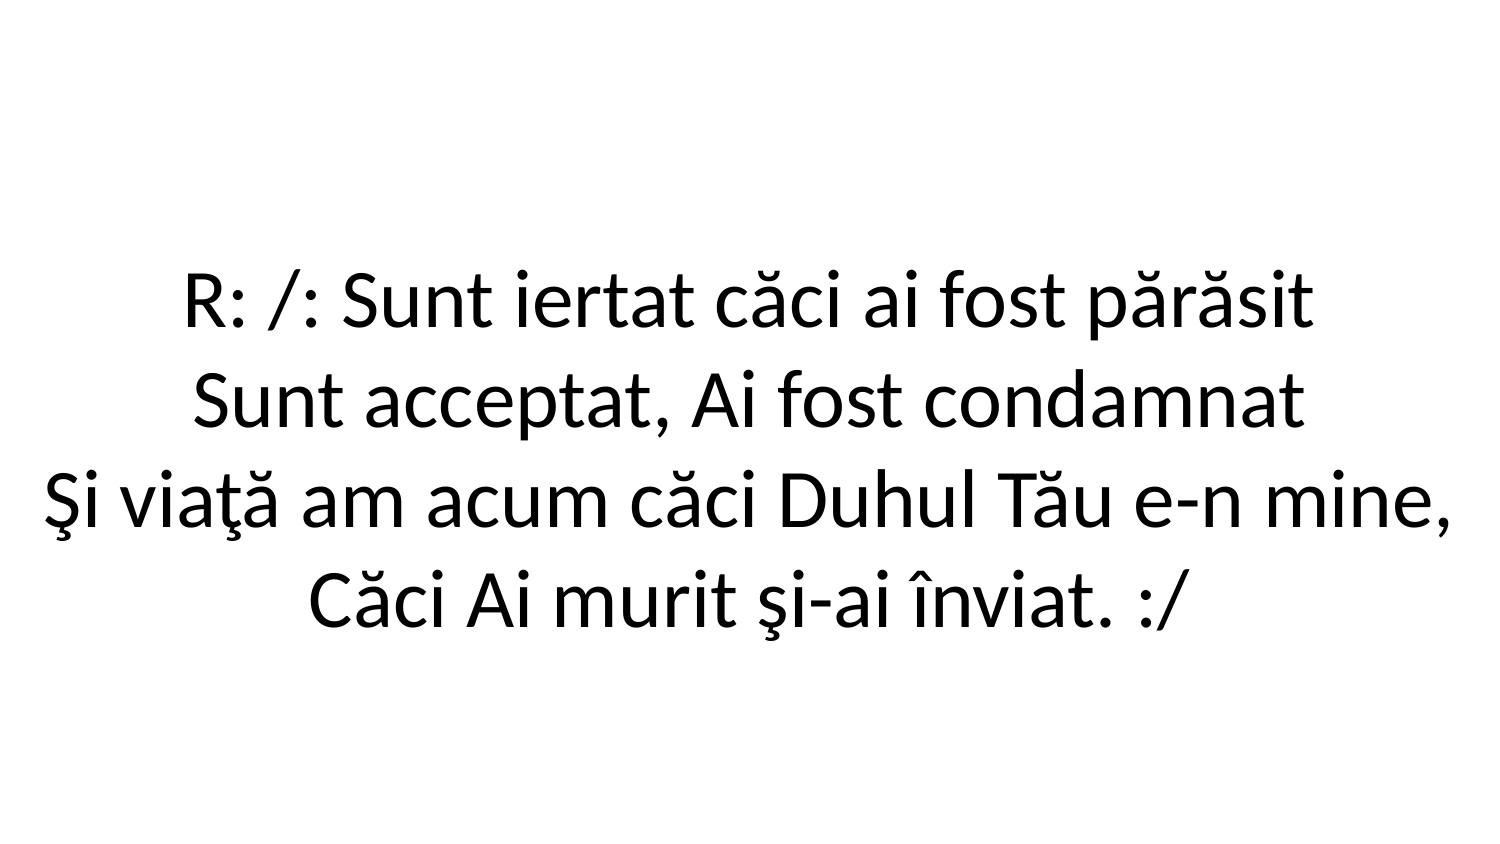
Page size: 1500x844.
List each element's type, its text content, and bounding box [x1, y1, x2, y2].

text_box R: /: Sunt iertat căci ai fost părăsit Sunt acceptat, Ai fost condamnat Şi viaţă am acum căci Duhul Tău e-n mine, Căci Ai murit şi-ai înviat. :/ [29, 192, 1471, 652]
